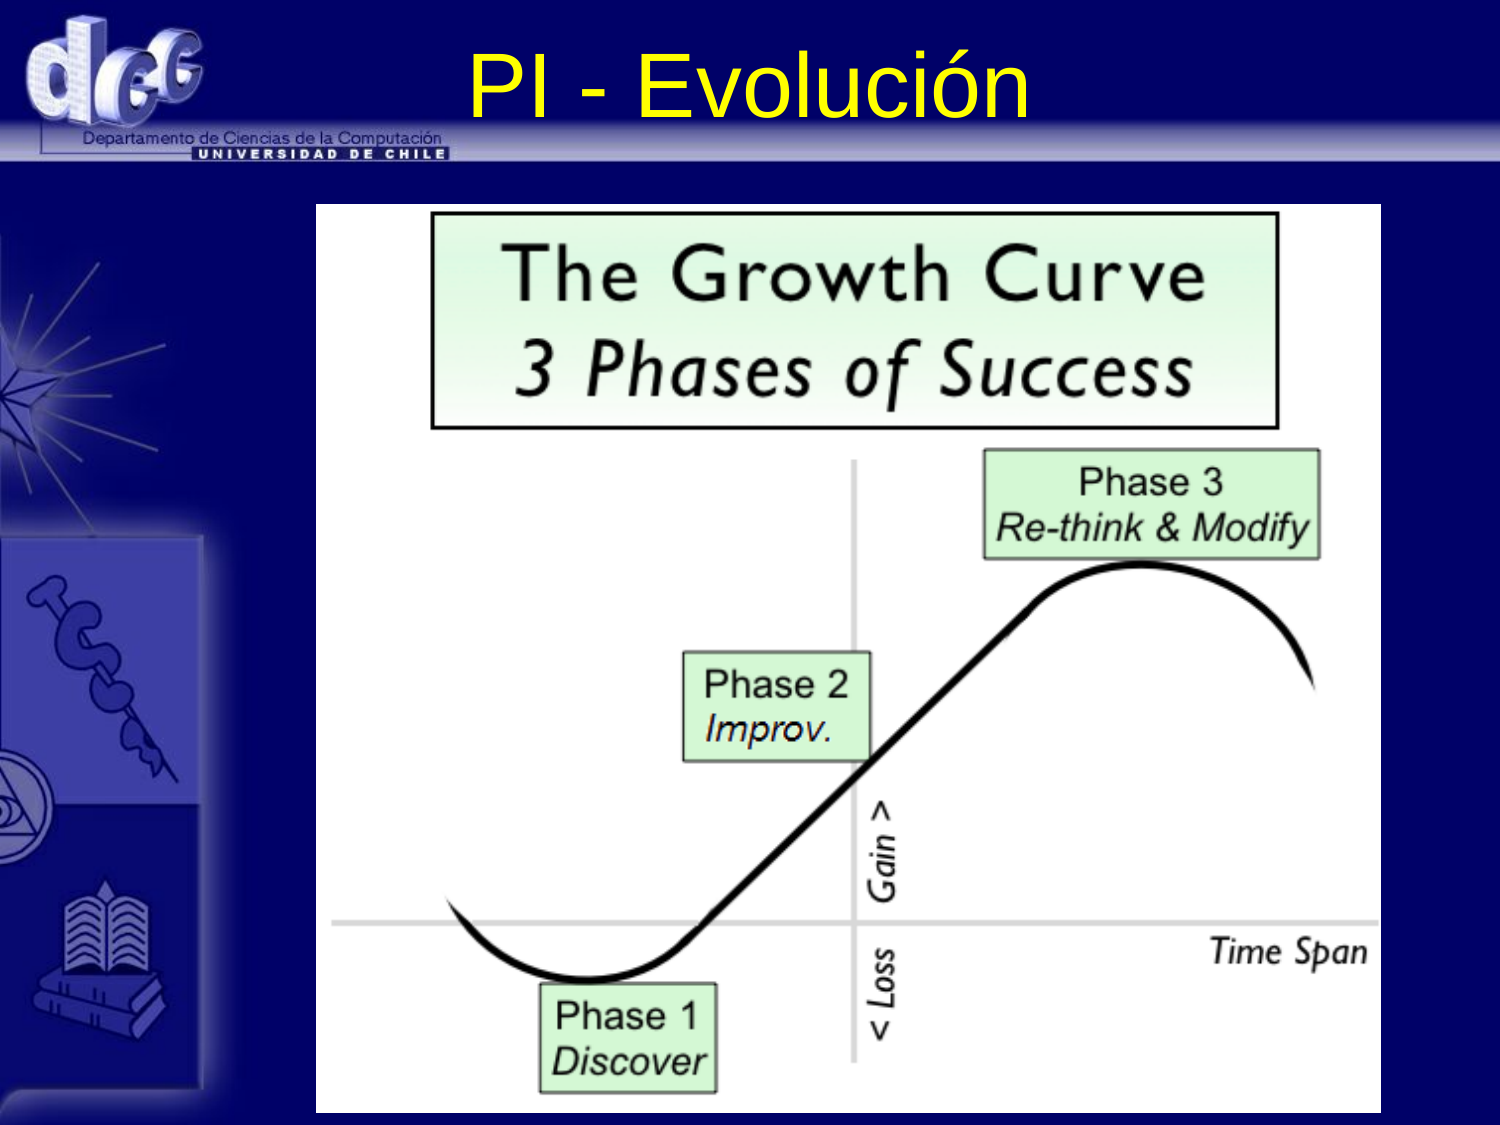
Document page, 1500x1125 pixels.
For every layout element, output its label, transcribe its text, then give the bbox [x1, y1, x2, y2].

title PI - Evolución [112, 0, 1388, 163]
picture [0, 0, 1500, 1125]
